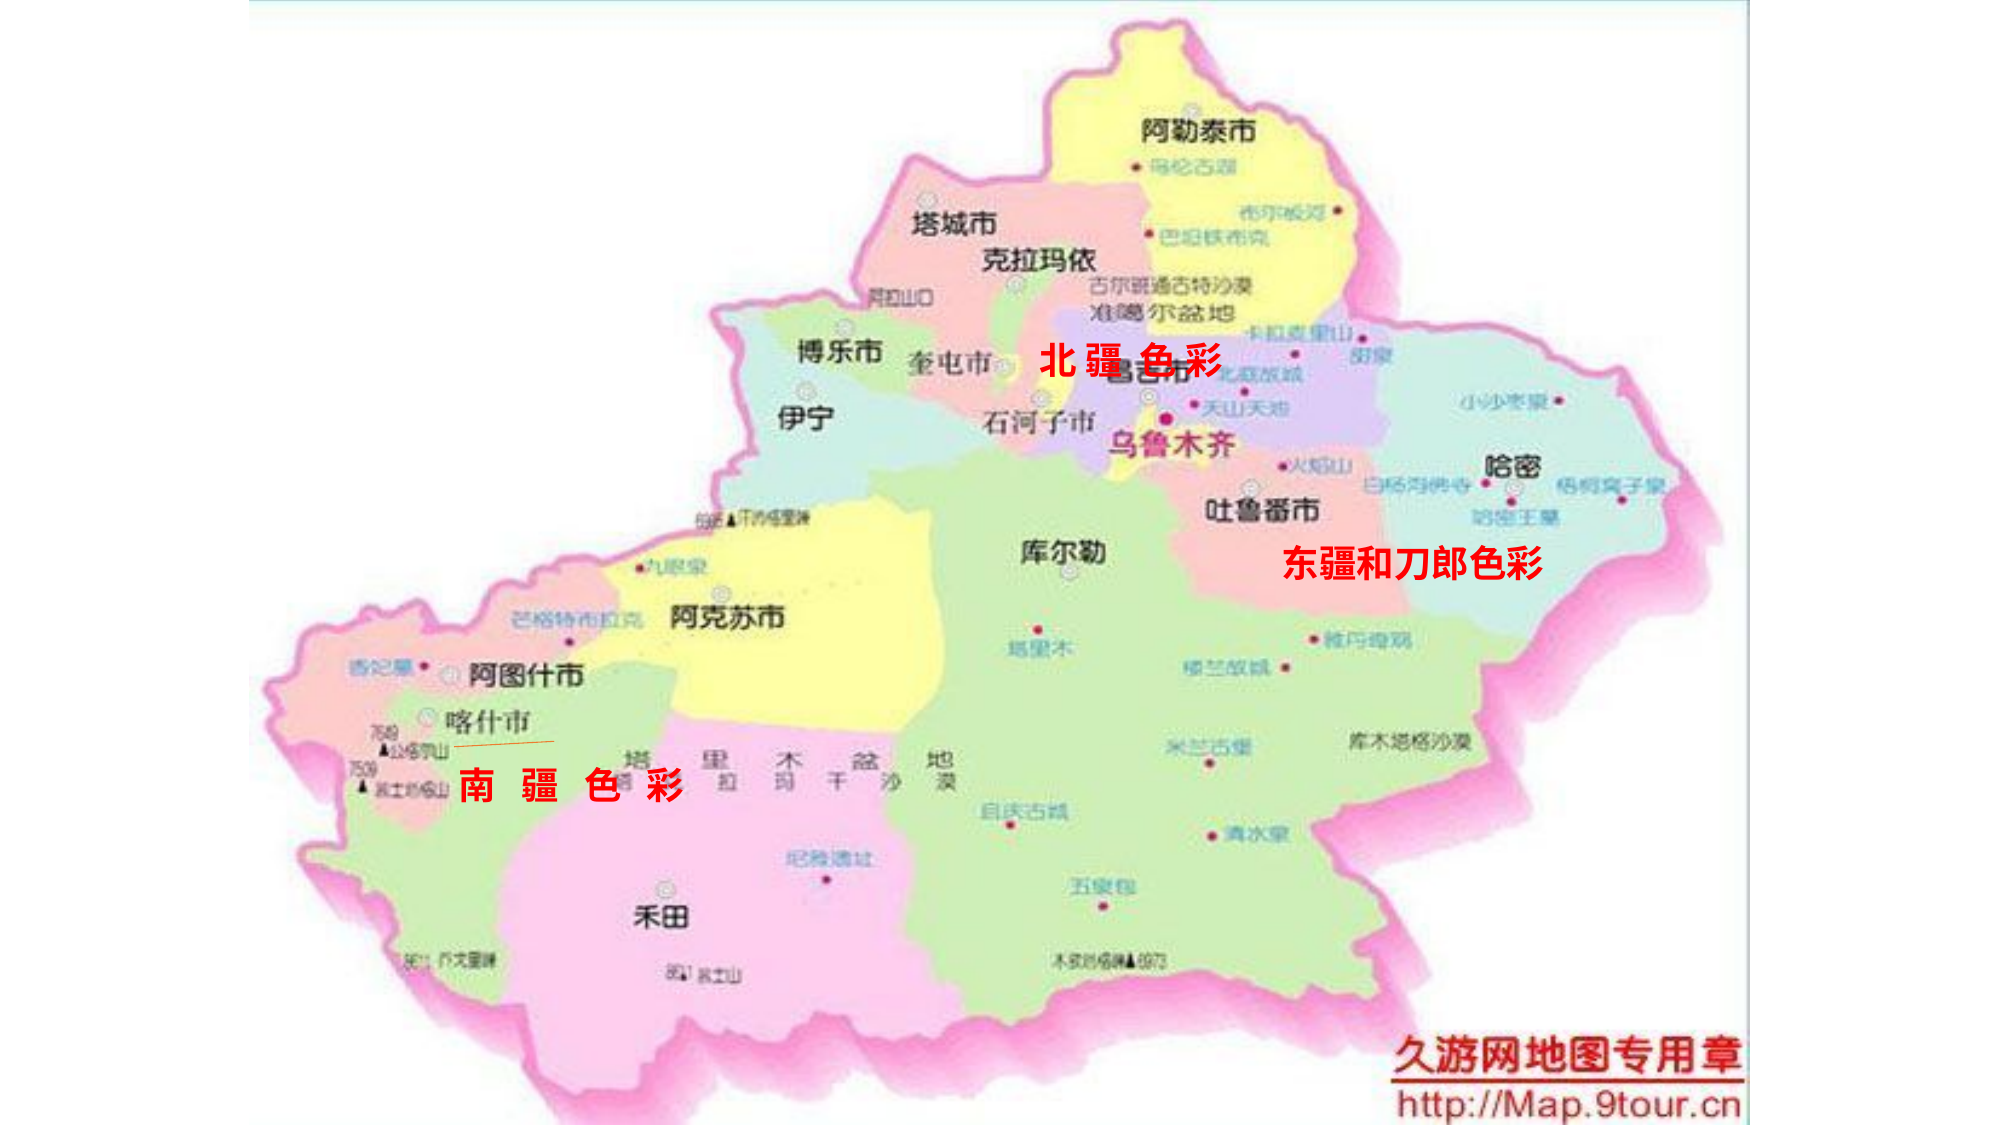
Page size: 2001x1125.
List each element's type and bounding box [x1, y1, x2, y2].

text_box [454, 741, 555, 747]
picture [249, 0, 1750, 1125]
